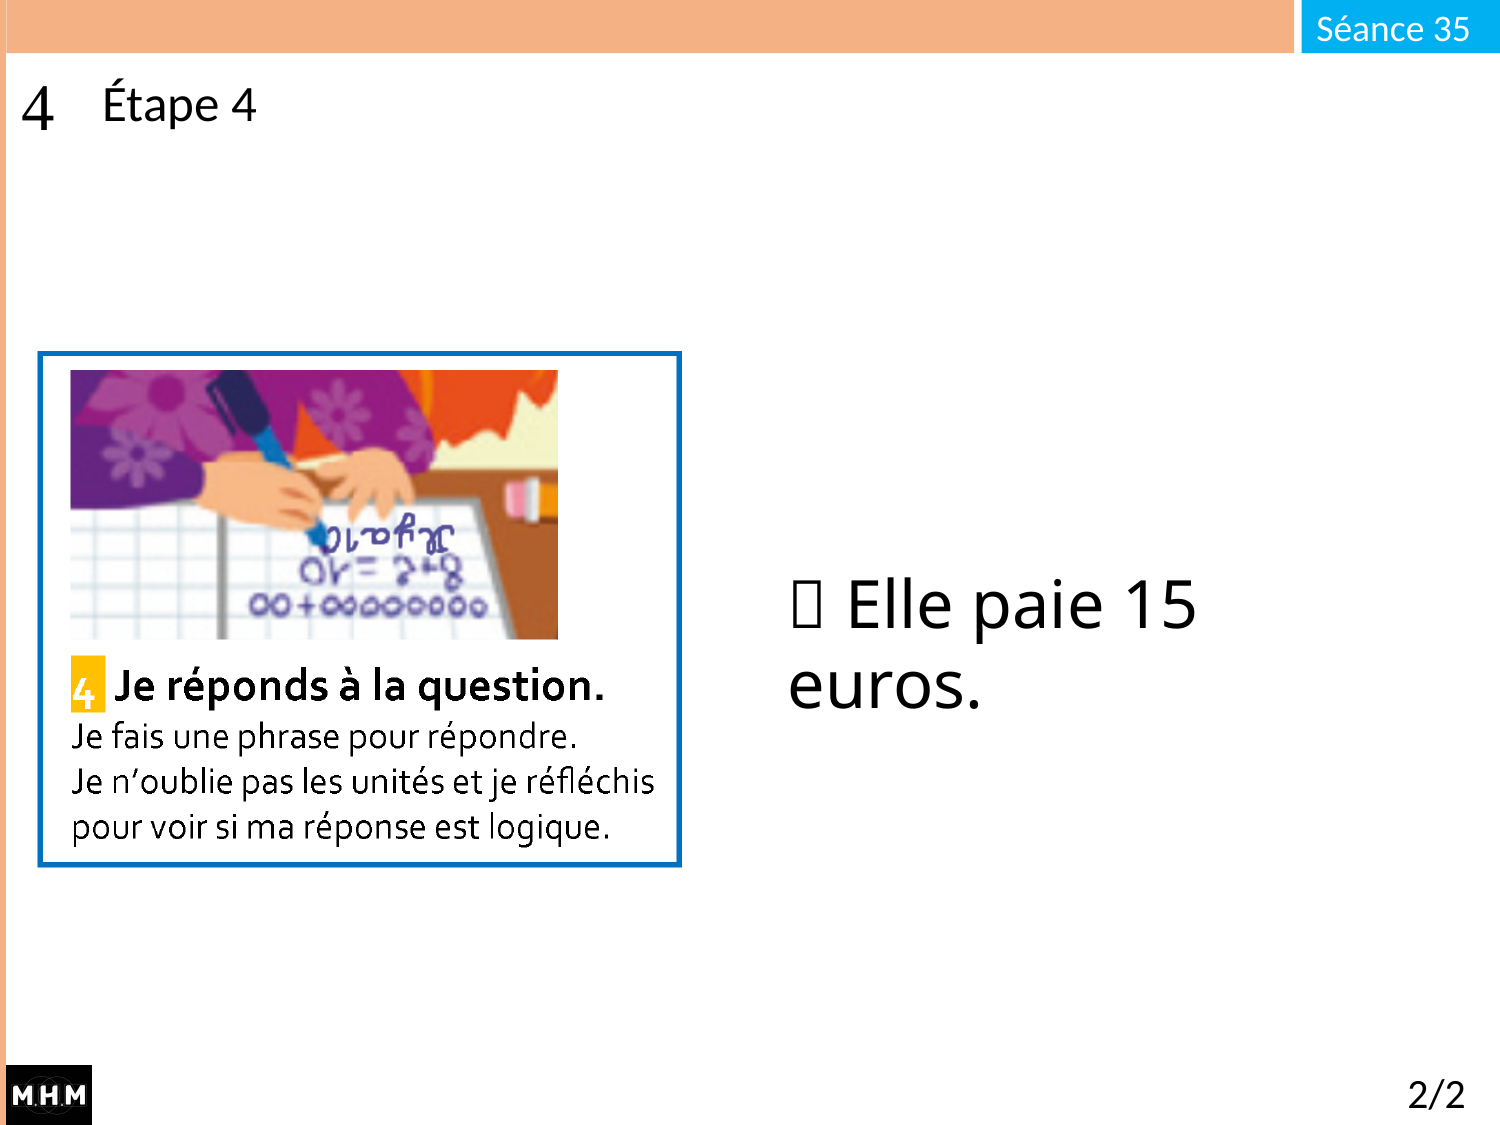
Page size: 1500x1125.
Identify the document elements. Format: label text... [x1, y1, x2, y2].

text_box  Elle paie 15 euros. [773, 554, 1423, 729]
title Étape 4 [87, 32, 1382, 140]
list 2/2 [1373, 1064, 1500, 1125]
picture [6, 1065, 92, 1125]
picture [34, 350, 684, 869]
